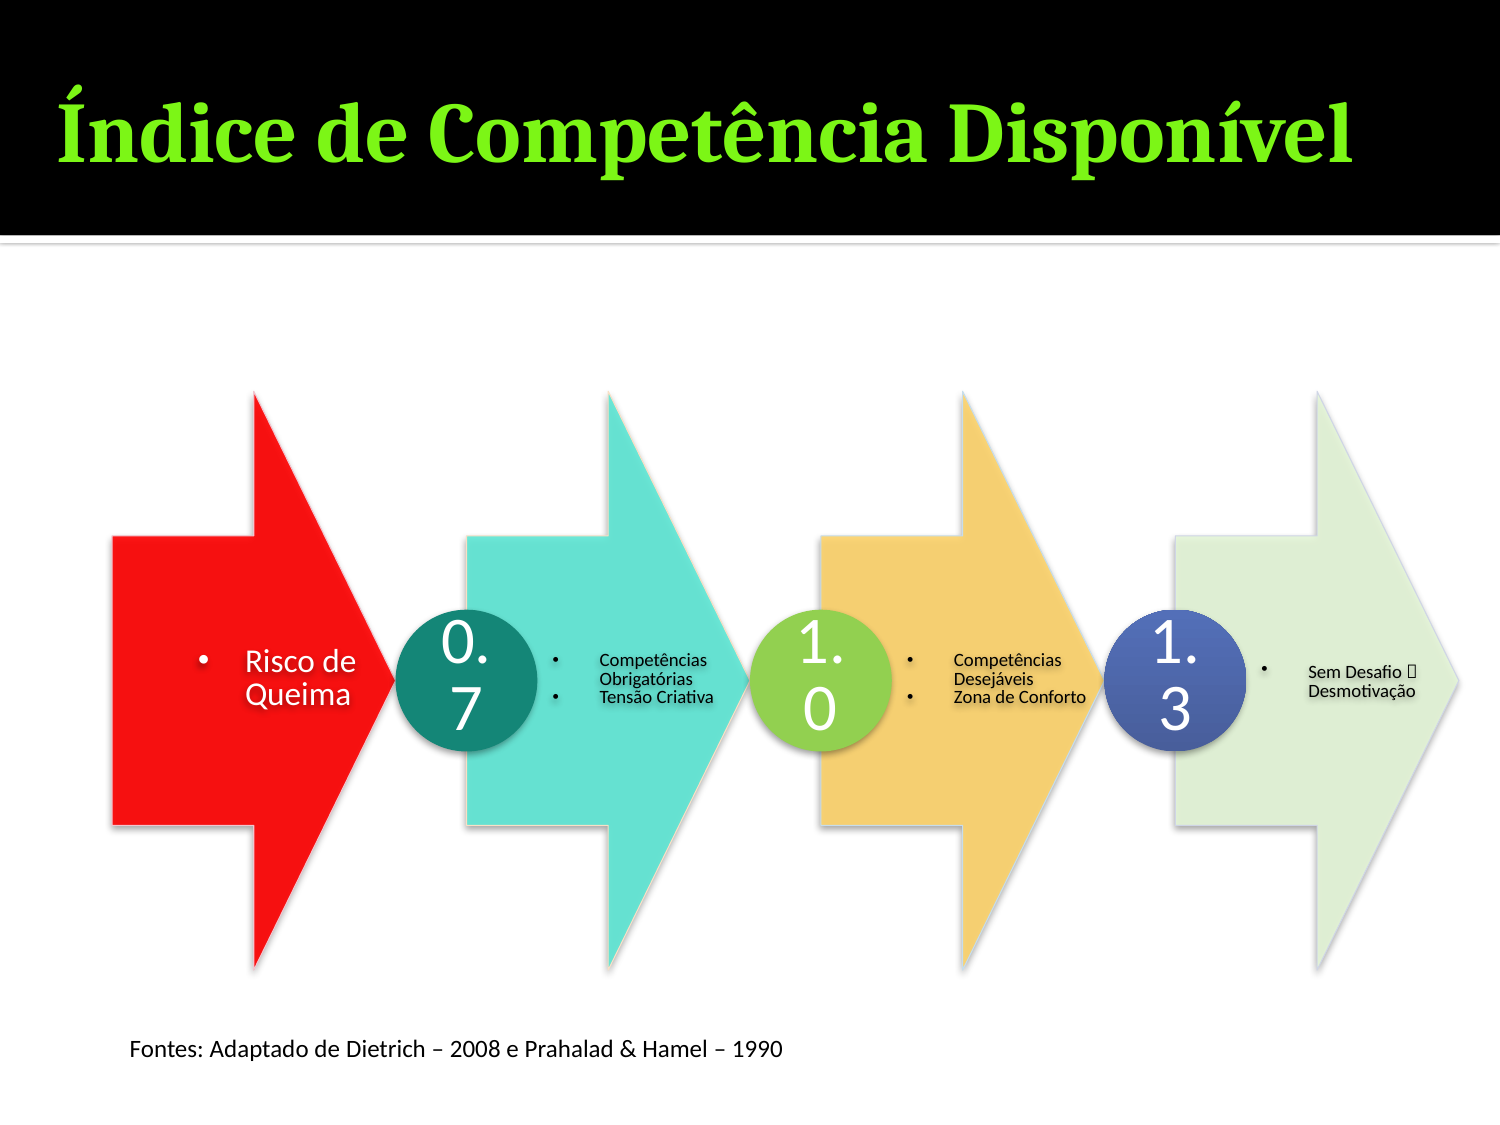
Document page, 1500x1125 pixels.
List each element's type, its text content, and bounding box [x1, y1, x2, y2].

title Índice de Competência Disponível [41, 25, 1459, 231]
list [41, 267, 1459, 1094]
